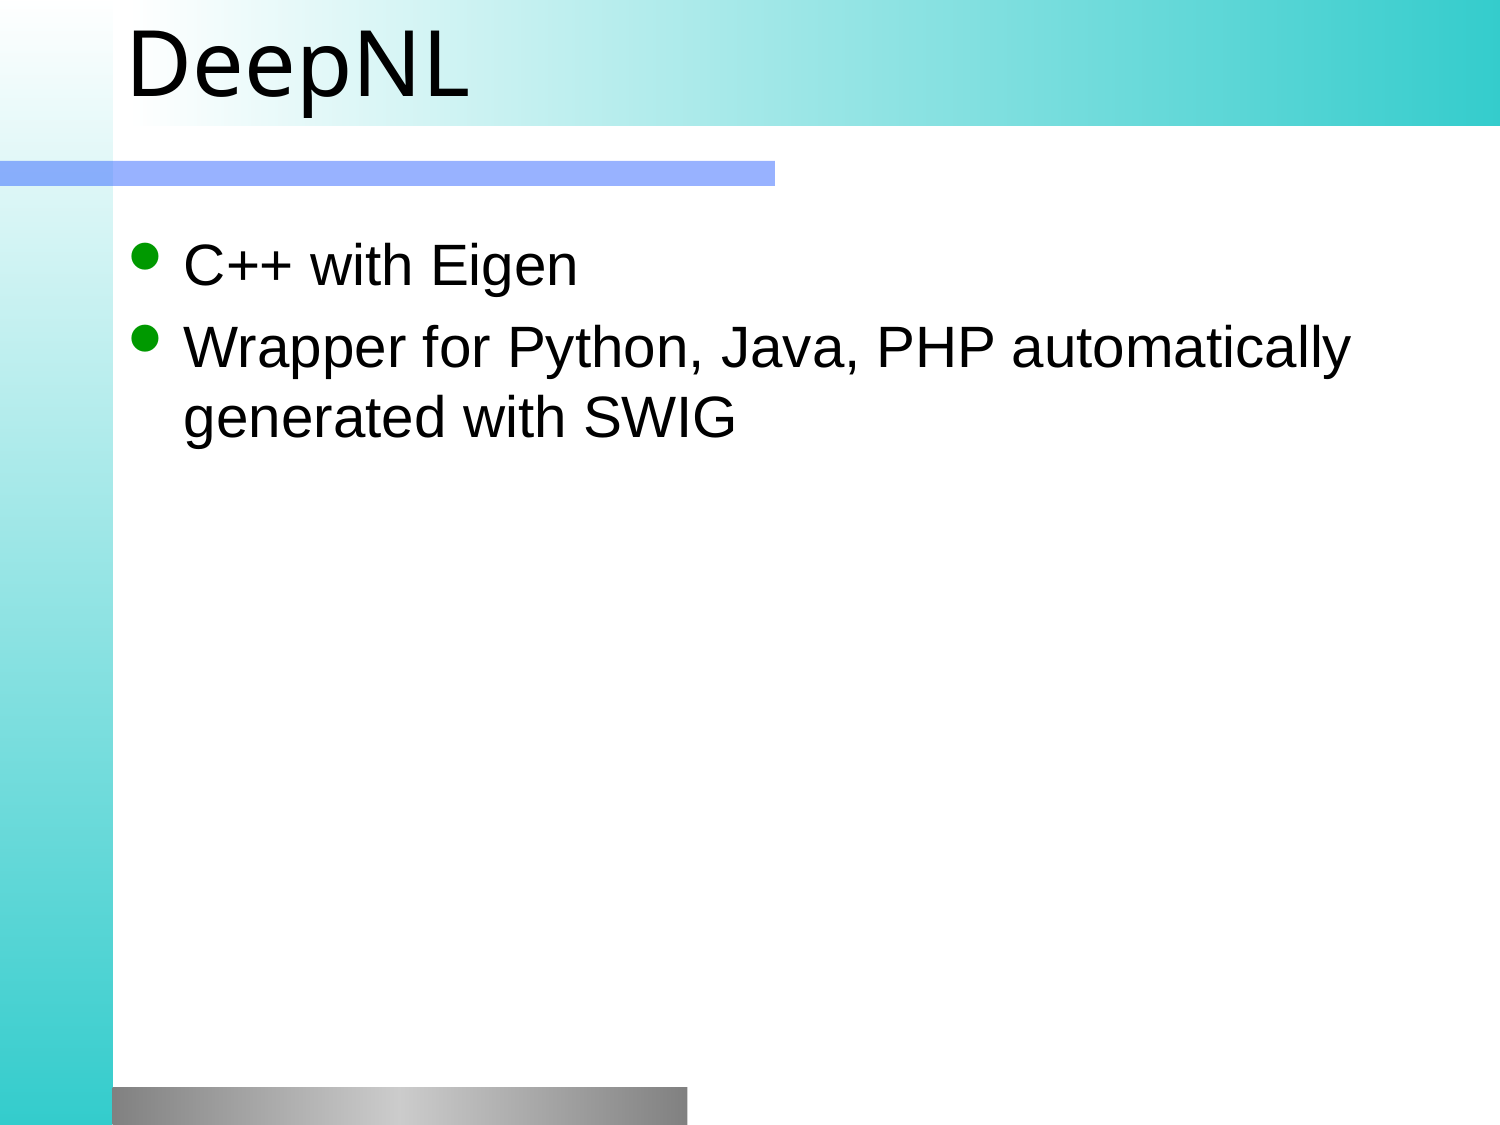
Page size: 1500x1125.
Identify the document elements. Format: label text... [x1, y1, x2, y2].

title DeepNL [110, 0, 1386, 121]
list C++ with Eigen Wrapper for Python, Java, PHP automatically generated with SWIG [112, 219, 1388, 1073]
